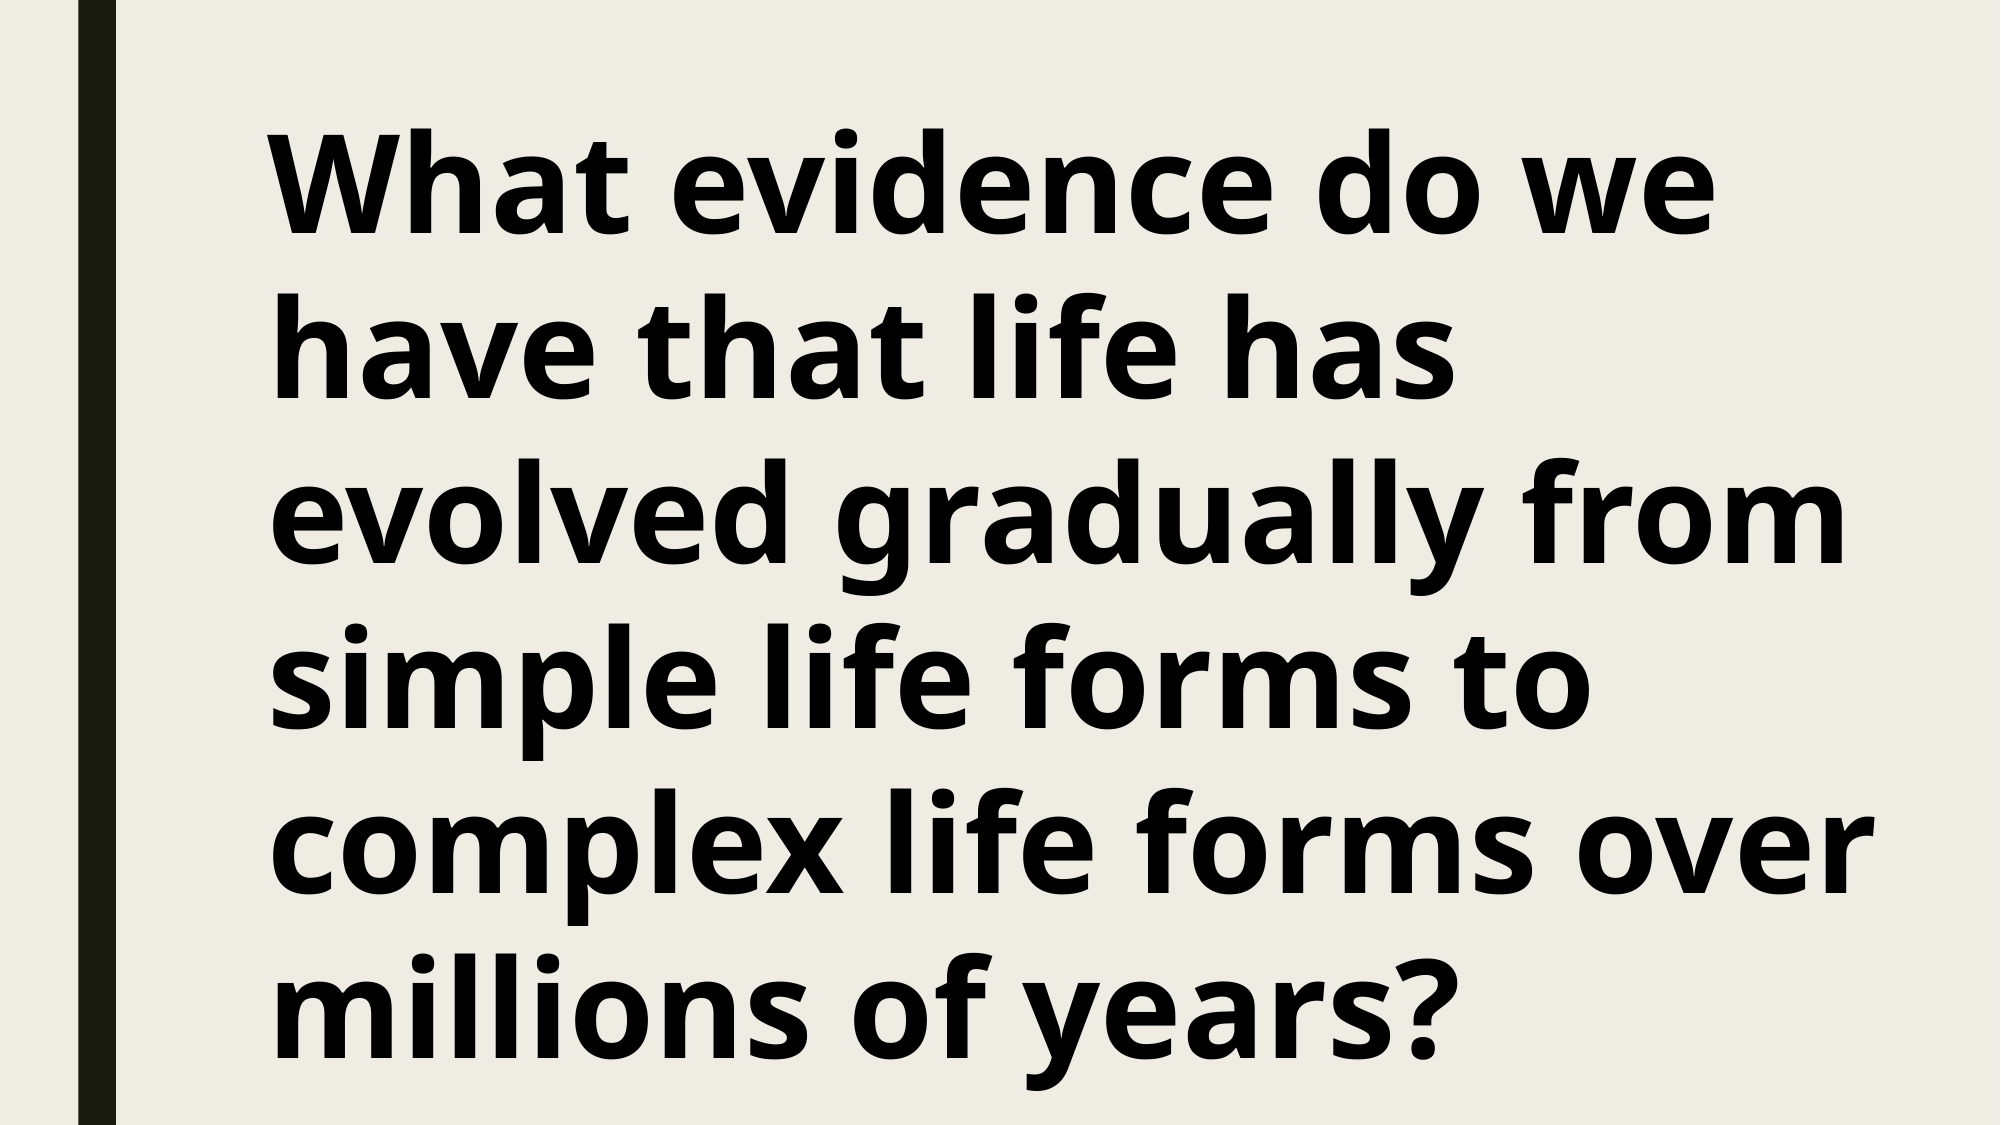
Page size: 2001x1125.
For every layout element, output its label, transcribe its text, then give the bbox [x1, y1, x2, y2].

text_box What evidence do we have that life has evolved gradually from simple life forms to complex life forms over millions of years? [252, 88, 1920, 1093]
